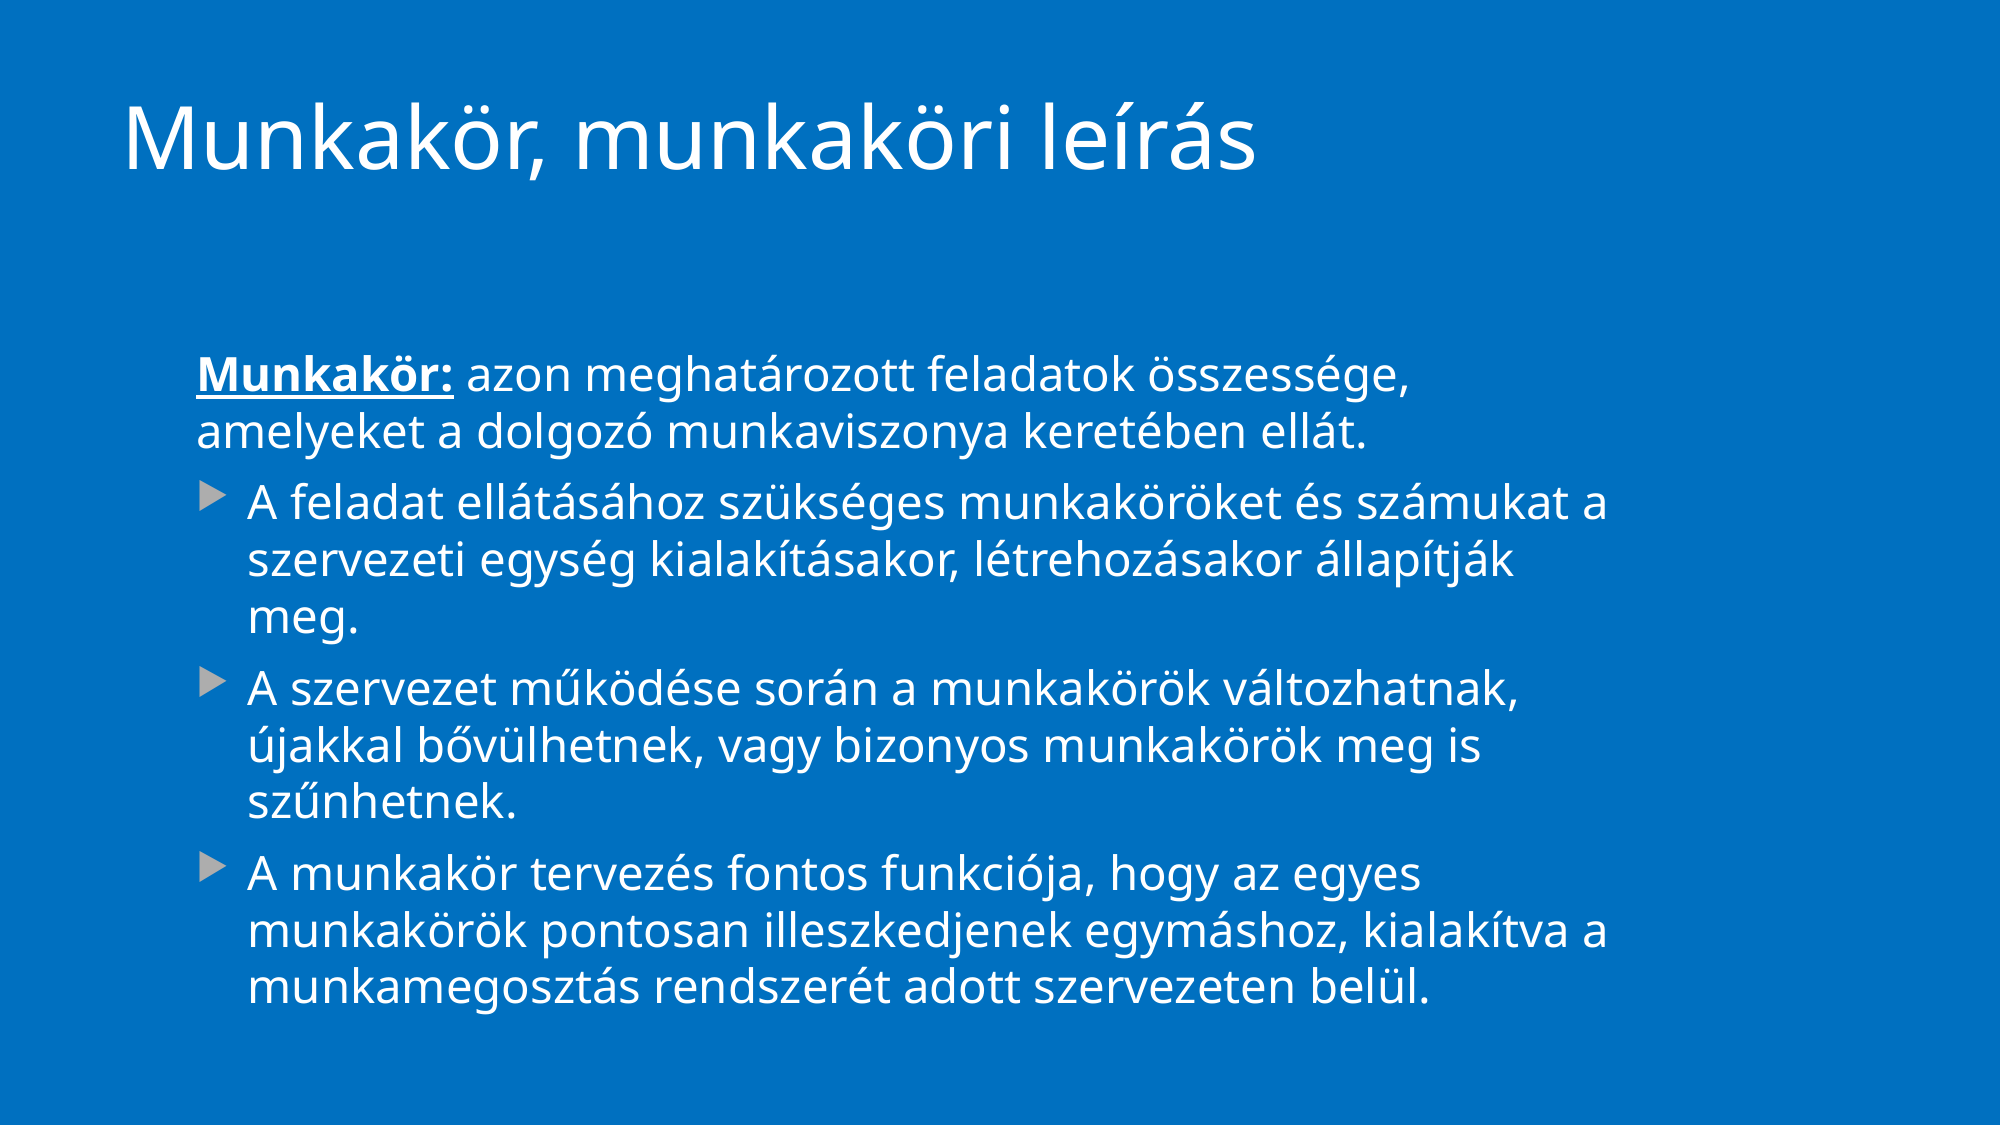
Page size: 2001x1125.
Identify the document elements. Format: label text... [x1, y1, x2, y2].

title Munkakör, munkaköri leírás [106, 74, 1649, 304]
list Munkakör: azon meghatározott feladatok összessége, amelyeket a dolgozó munkaviszonya keretében ellát. A feladat ellátásához szükséges munkaköröket és számukat a szervezeti egység kialakításakor, létrehozásakor állapítják meg. A szervezet működése során a munkakörök változhatnak, újakkal bővülhetnek, vagy bizonyos munkakörök meg is szűnhetnek. A munkakör tervezés fontos funkciója, hogy az egyes munkakörök pontosan illeszkedjenek egymáshoz, kialakítva a munkamegosztás rendszerét adott szervezeten belül. [181, 336, 1649, 1025]
